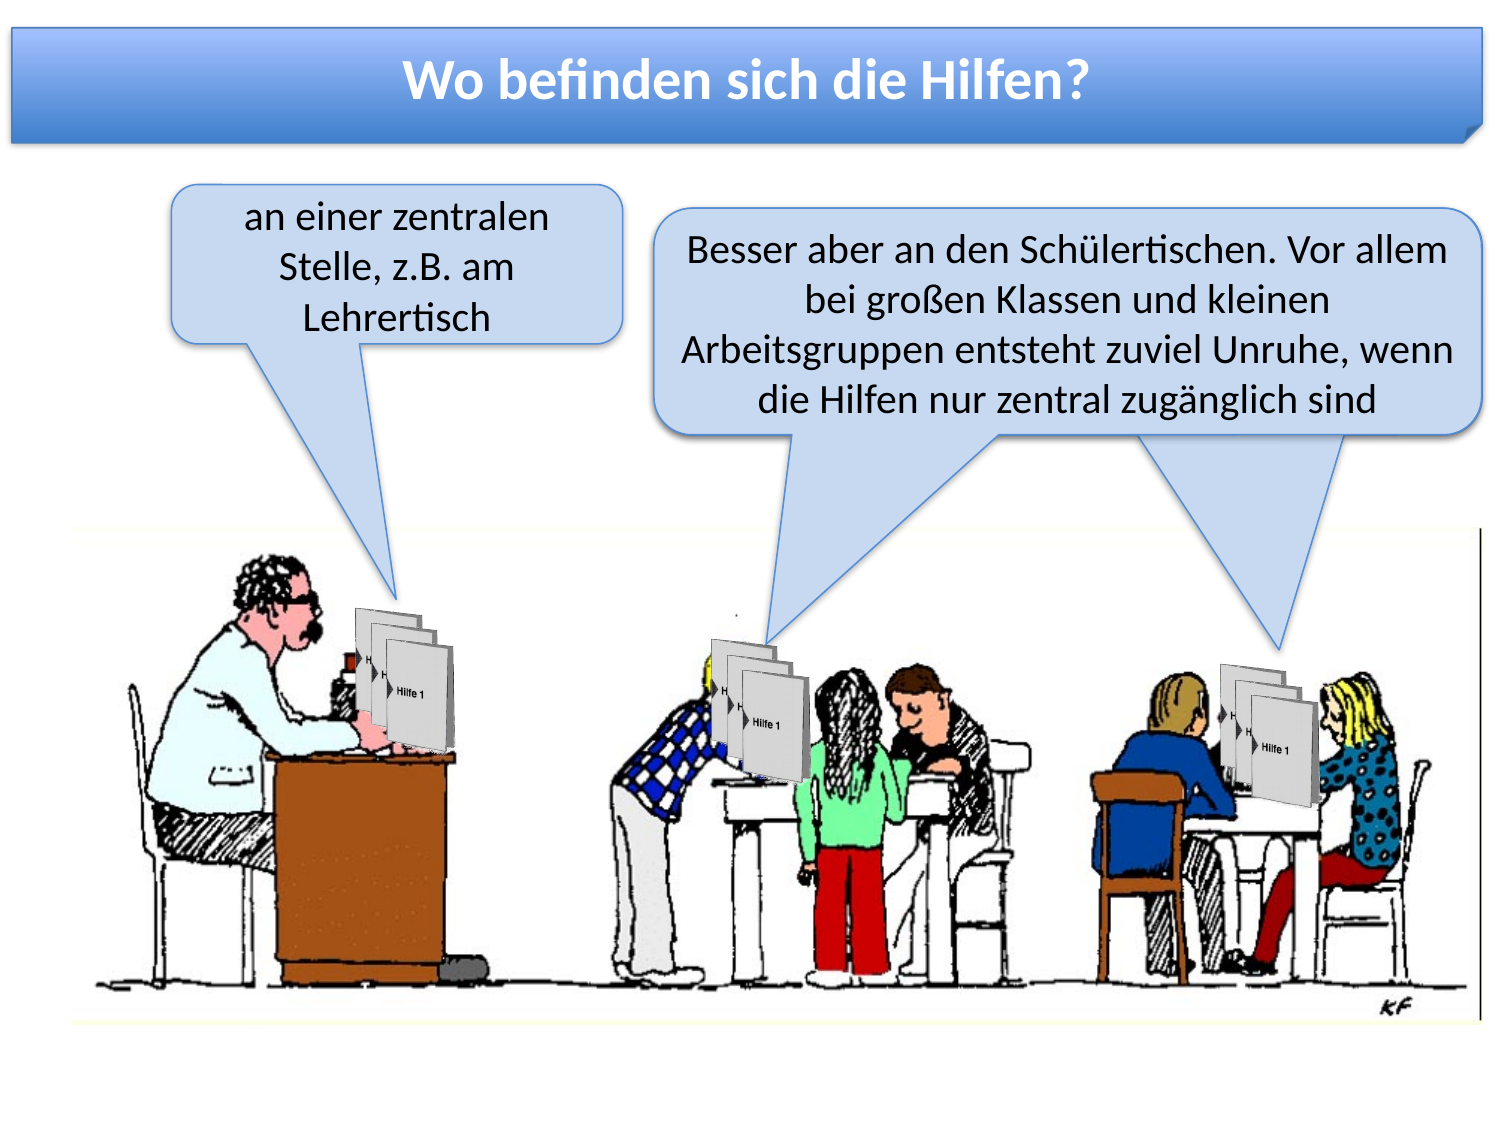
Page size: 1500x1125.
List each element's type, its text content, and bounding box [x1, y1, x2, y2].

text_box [653, 208, 1483, 813]
picture [71, 527, 1483, 1025]
text_box Wo befinden sich die Hilfen? [11, 26, 1483, 144]
text_box an einer zentralen Stelle, z.B. am Lehrertisch [170, 183, 624, 526]
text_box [348, 600, 466, 757]
